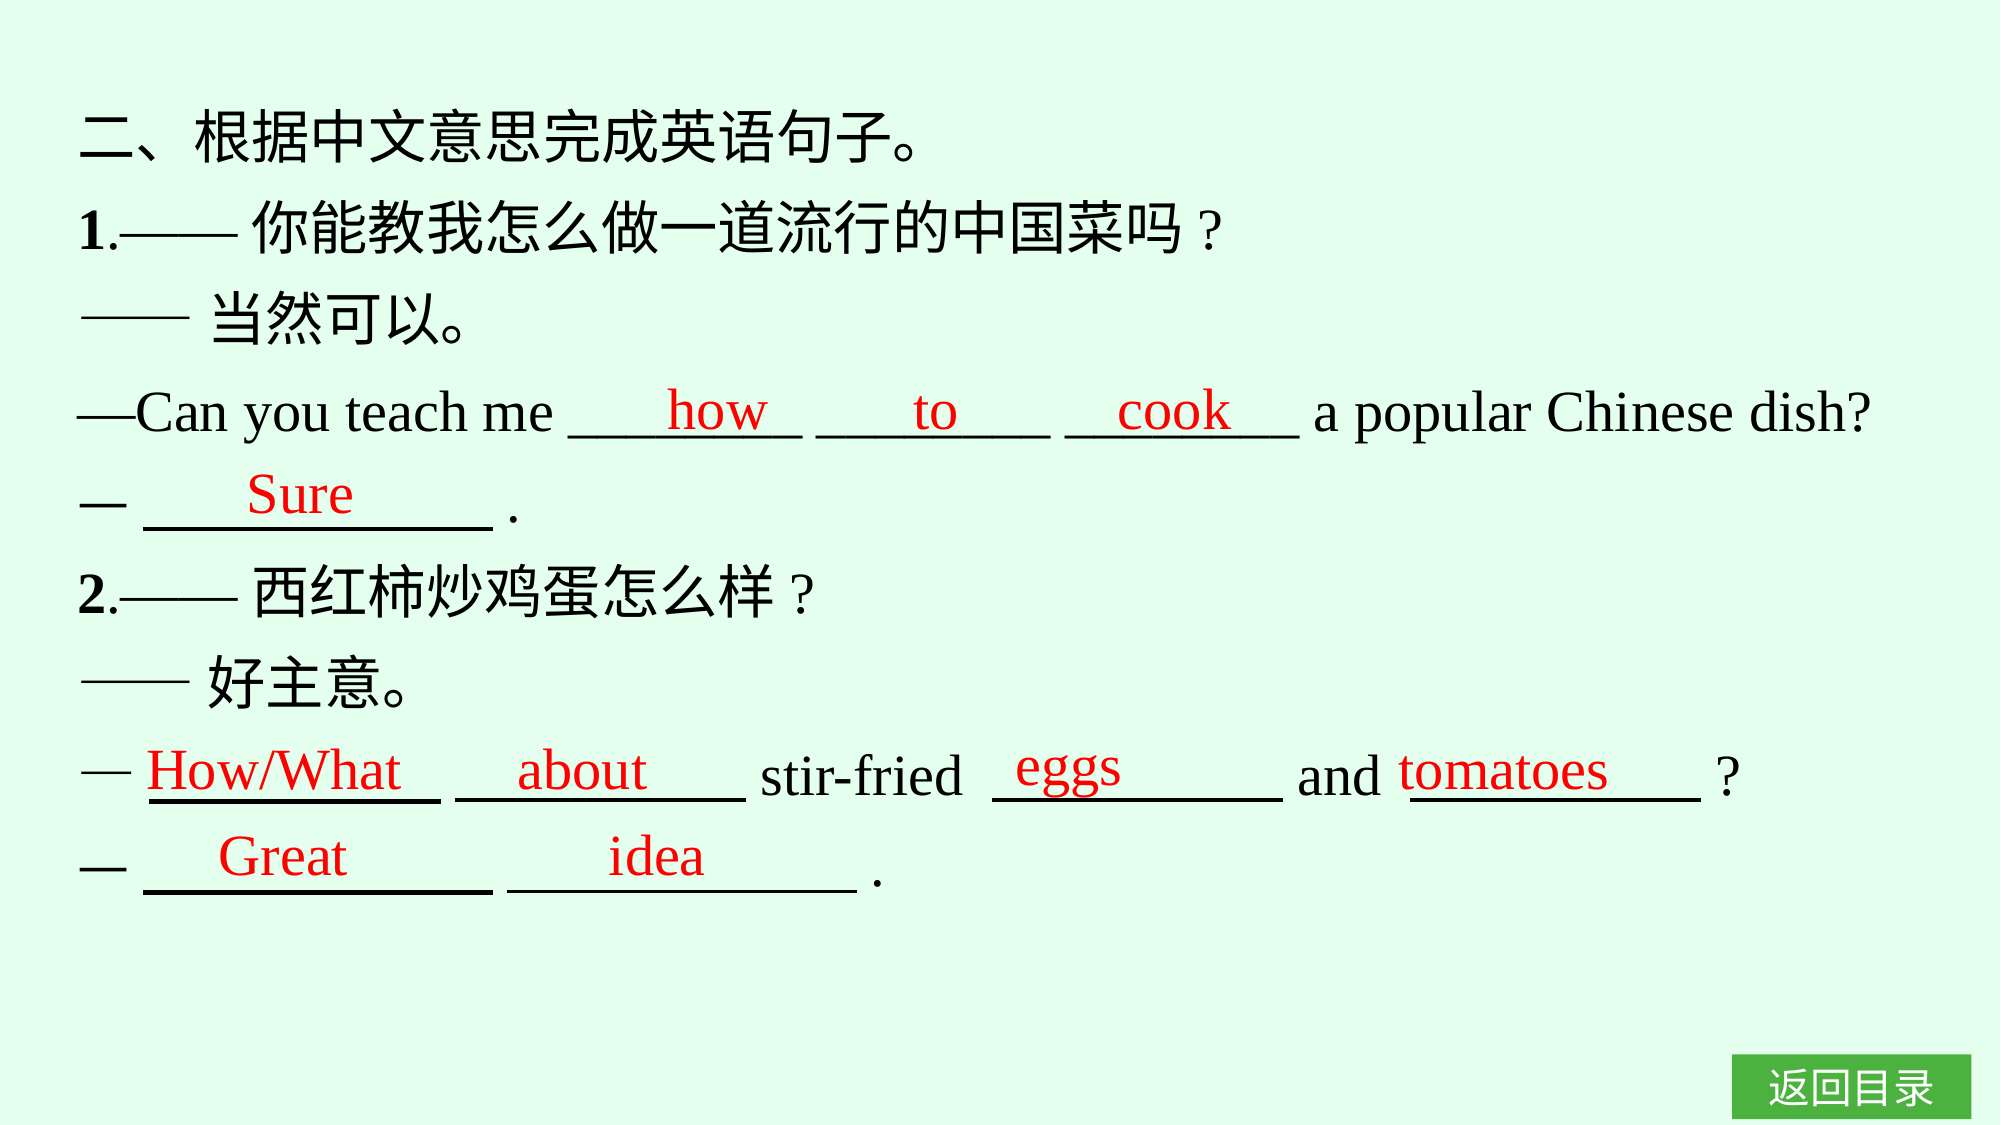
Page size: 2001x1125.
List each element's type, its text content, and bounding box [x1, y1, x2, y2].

text_box eggs [1000, 705, 1138, 804]
text_box how to cook [652, 349, 1247, 449]
text_box Sure [232, 433, 369, 533]
text_box Great idea [204, 795, 722, 895]
text_box How/What about [131, 710, 663, 809]
text_box tomatoes [1383, 709, 1625, 809]
text_box 二、根据中文意思完成英语句子。 1.——你能教我怎么做一道流行的中国菜吗? ——当然可以。 —Can you teach me ________ ________ ________ a popular Chinese dish? — . 2.——西红柿炒鸡蛋怎么样? ——好主意。 — stir-fried and ? — . [62, 71, 1938, 905]
